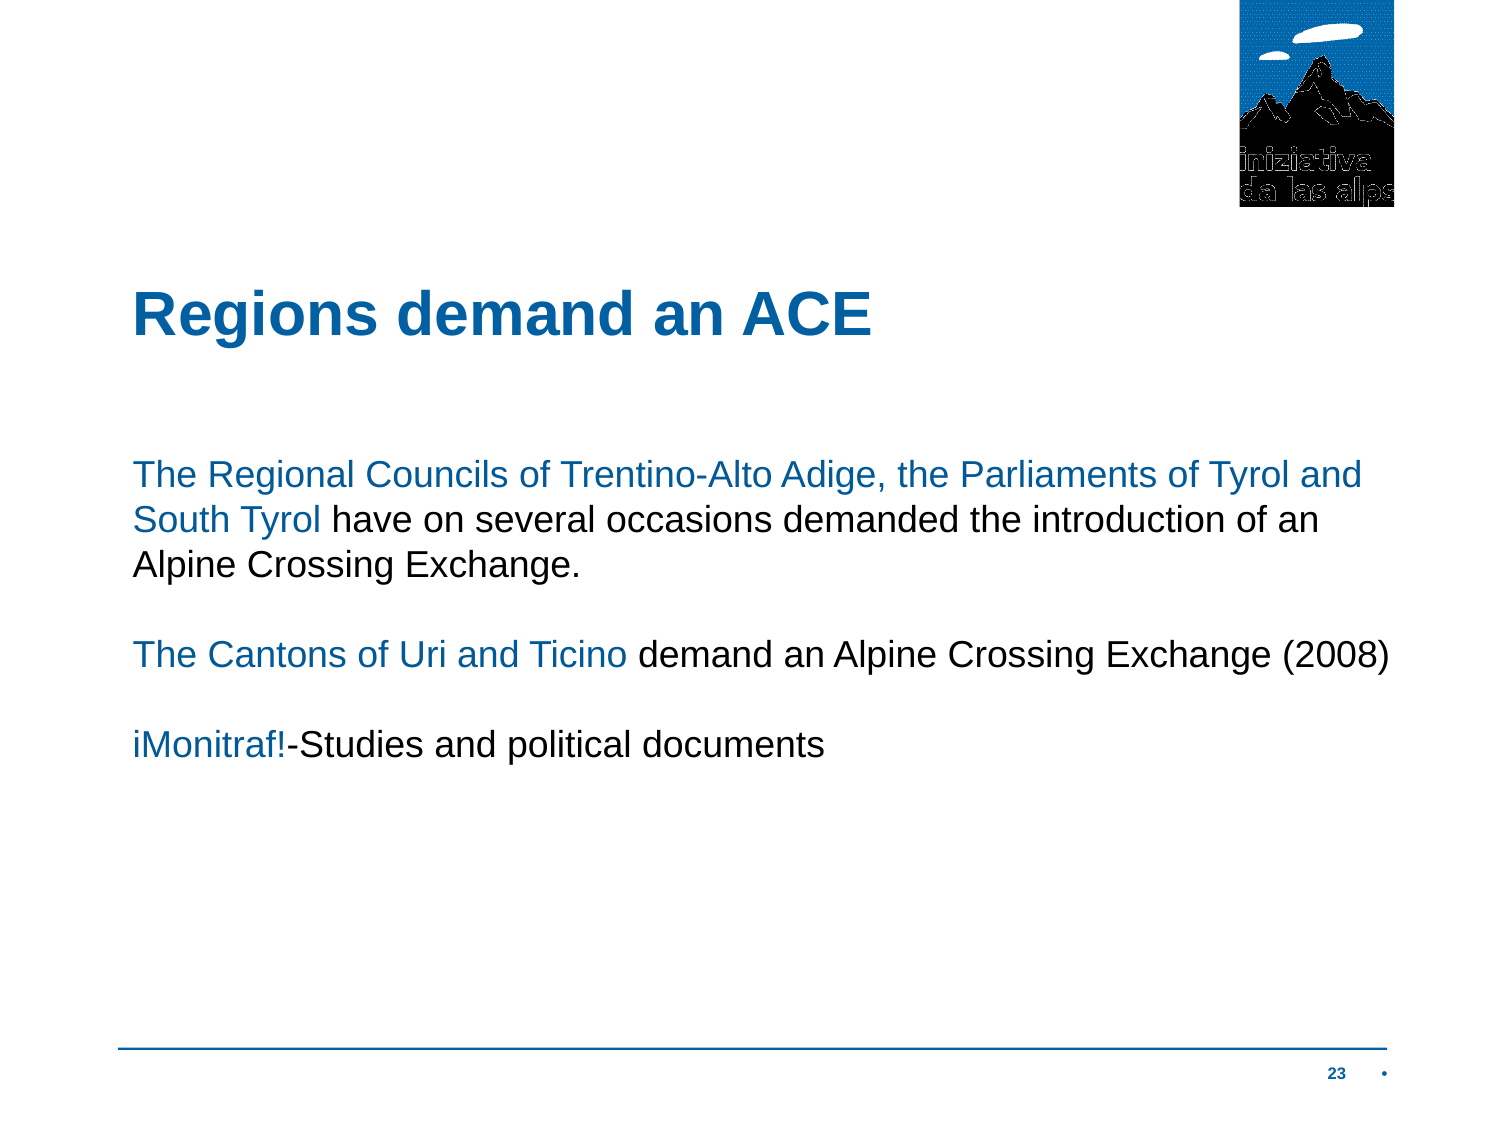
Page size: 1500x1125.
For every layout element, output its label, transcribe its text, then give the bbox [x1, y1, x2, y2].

text_box The Regional Councils of Trentino-Alto Adige, the Parliaments of Tyrol and South Tyrol have on several occasions demanded the introduction of an Alpine Crossing Exchange. The Cantons of Uri and Ticino demand an Alpine Crossing Exchange (2008) iMonitraf!-Studies and political documents [117, 442, 1442, 773]
title Regions demand an ACE [117, 265, 1075, 356]
slide_number 23 [1074, 1062, 1347, 1107]
